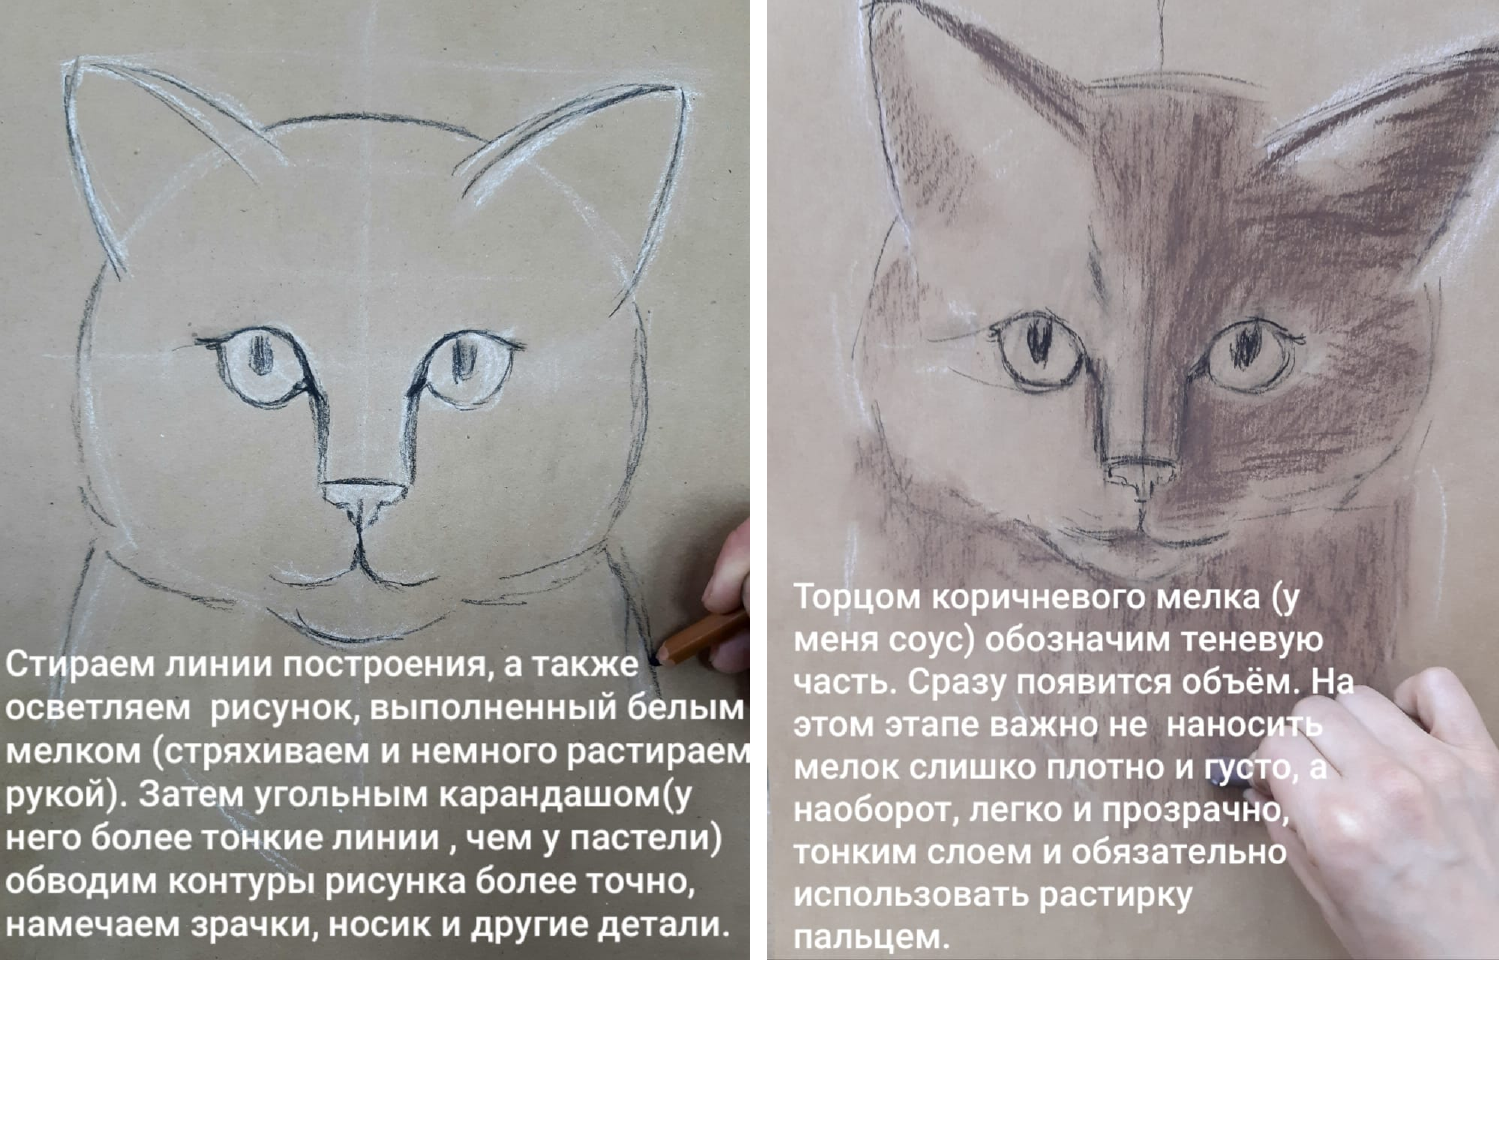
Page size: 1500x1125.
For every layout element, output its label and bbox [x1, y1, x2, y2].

picture [766, 0, 1500, 961]
picture [0, 0, 751, 961]
